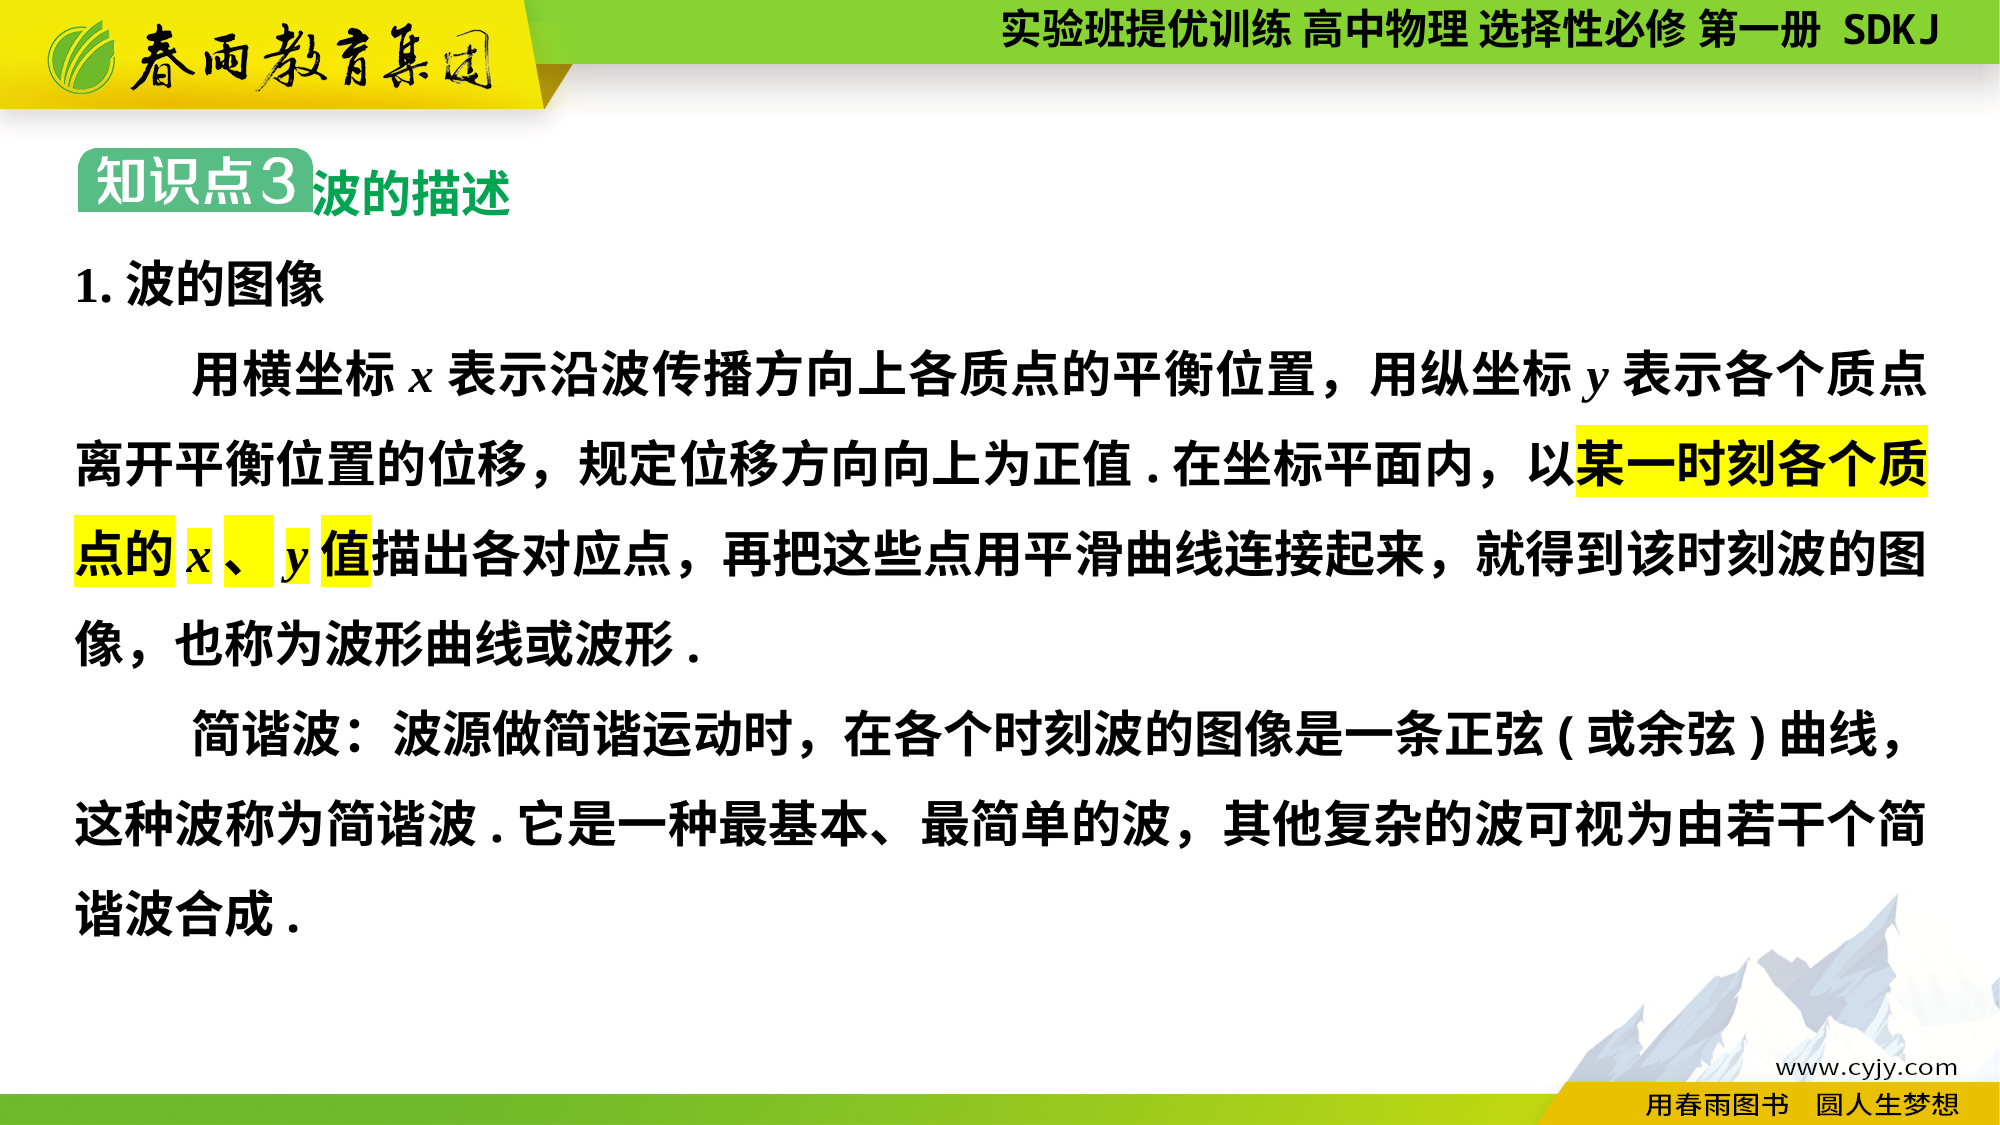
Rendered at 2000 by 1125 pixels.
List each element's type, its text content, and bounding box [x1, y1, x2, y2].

list 波的描述 1.波的图像 用横坐标x表示沿波传播方向上各质点的平衡位置，用纵坐标y表示各个质点离开平衡位置的位移，规定位移方向向上为正值.在坐标平面内，以某一时刻各个质点的x、y值描出各对应点，再把这些点用平滑曲线连接起来，就得到该时刻波的图像，也称为波形曲线或波形. 简谐波：波源做简谐运动时，在各个时刻波的图像是一条正弦(或余弦)曲线，这种波称为简谐波.它是一种最基本、最简单的波，其他复杂的波可视为由若干个简谐波合成. [59, 125, 1944, 959]
picture [0, 0, 2000, 1125]
